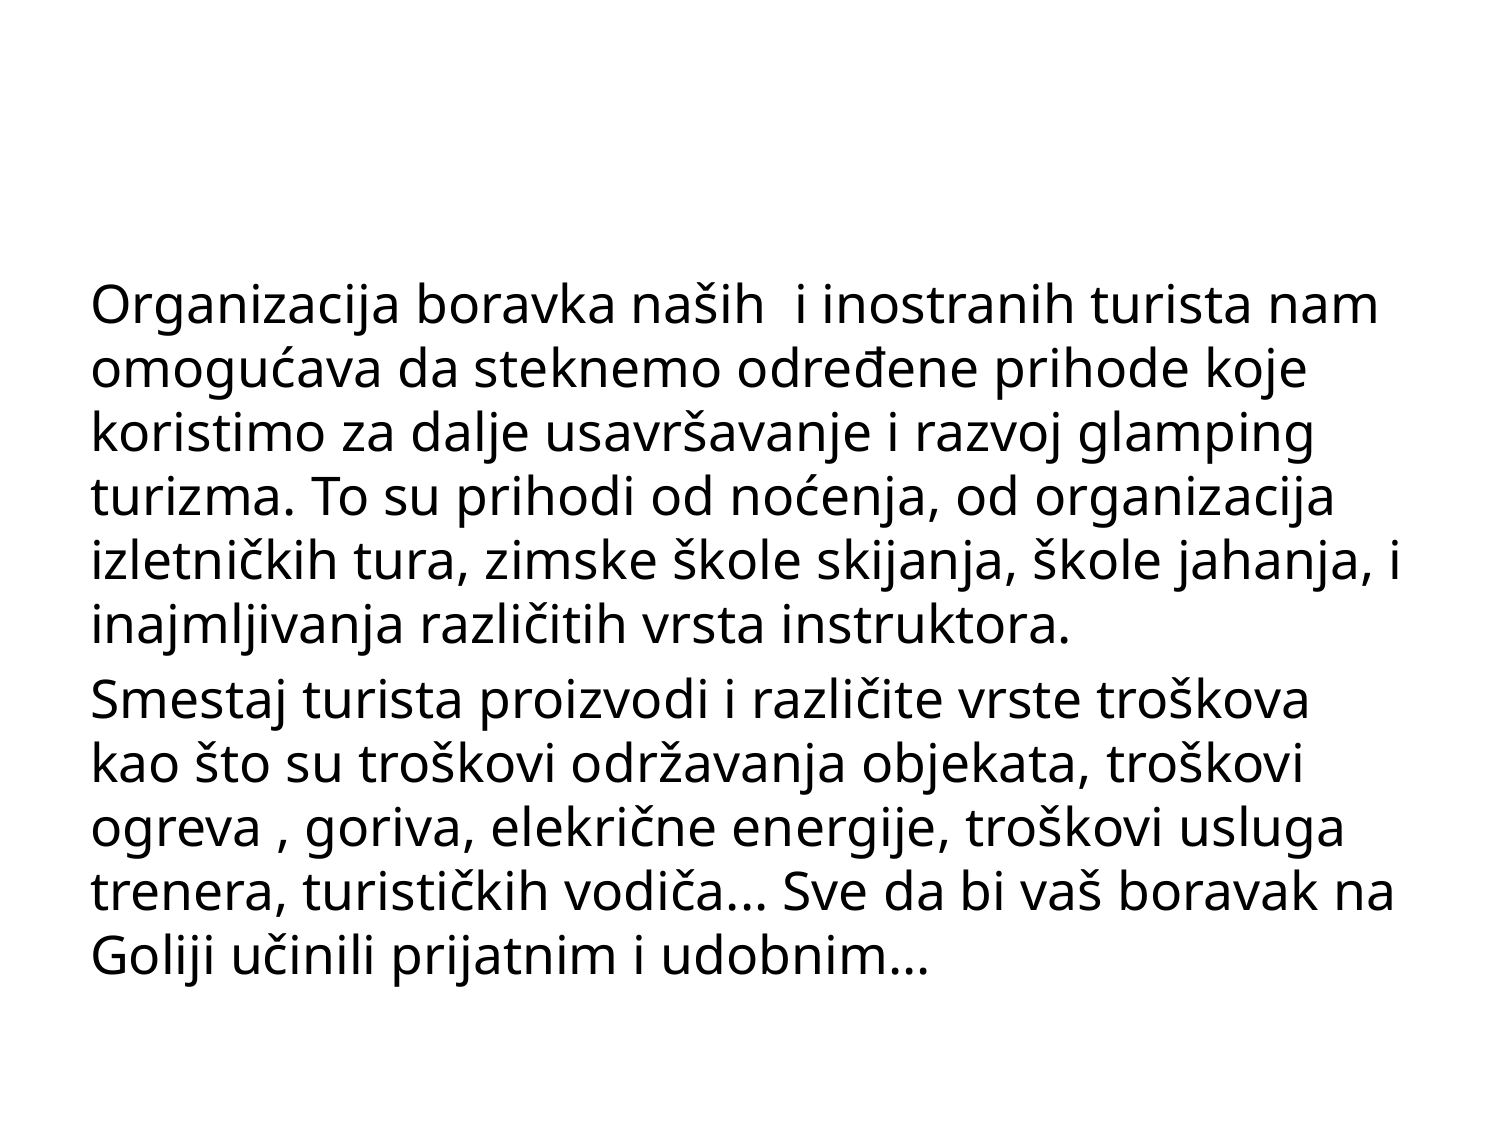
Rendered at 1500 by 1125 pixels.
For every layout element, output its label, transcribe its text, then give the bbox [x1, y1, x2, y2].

list Organizacija boravka naših i inostranih turista nam omogućava da steknemo određene prihode koje koristimo za dalje usavršavanje i razvoj glamping turizma. To su prihodi od noćenja, od organizacija izletničkih tura, zimske škole skijanja, škole jahanja, i inajmljivanja različitih vrsta instruktora. Smestaj turista proizvodi i različite vrste troškova kao što su troškovi održavanja objekata, troškovi ogreva , goriva, elekrične energije, troškovi usluga trenera, turističkih vodiča... Sve da bi vaš boravak na Goliji učinili prijatnim i udobnim... [75, 262, 1425, 1005]
